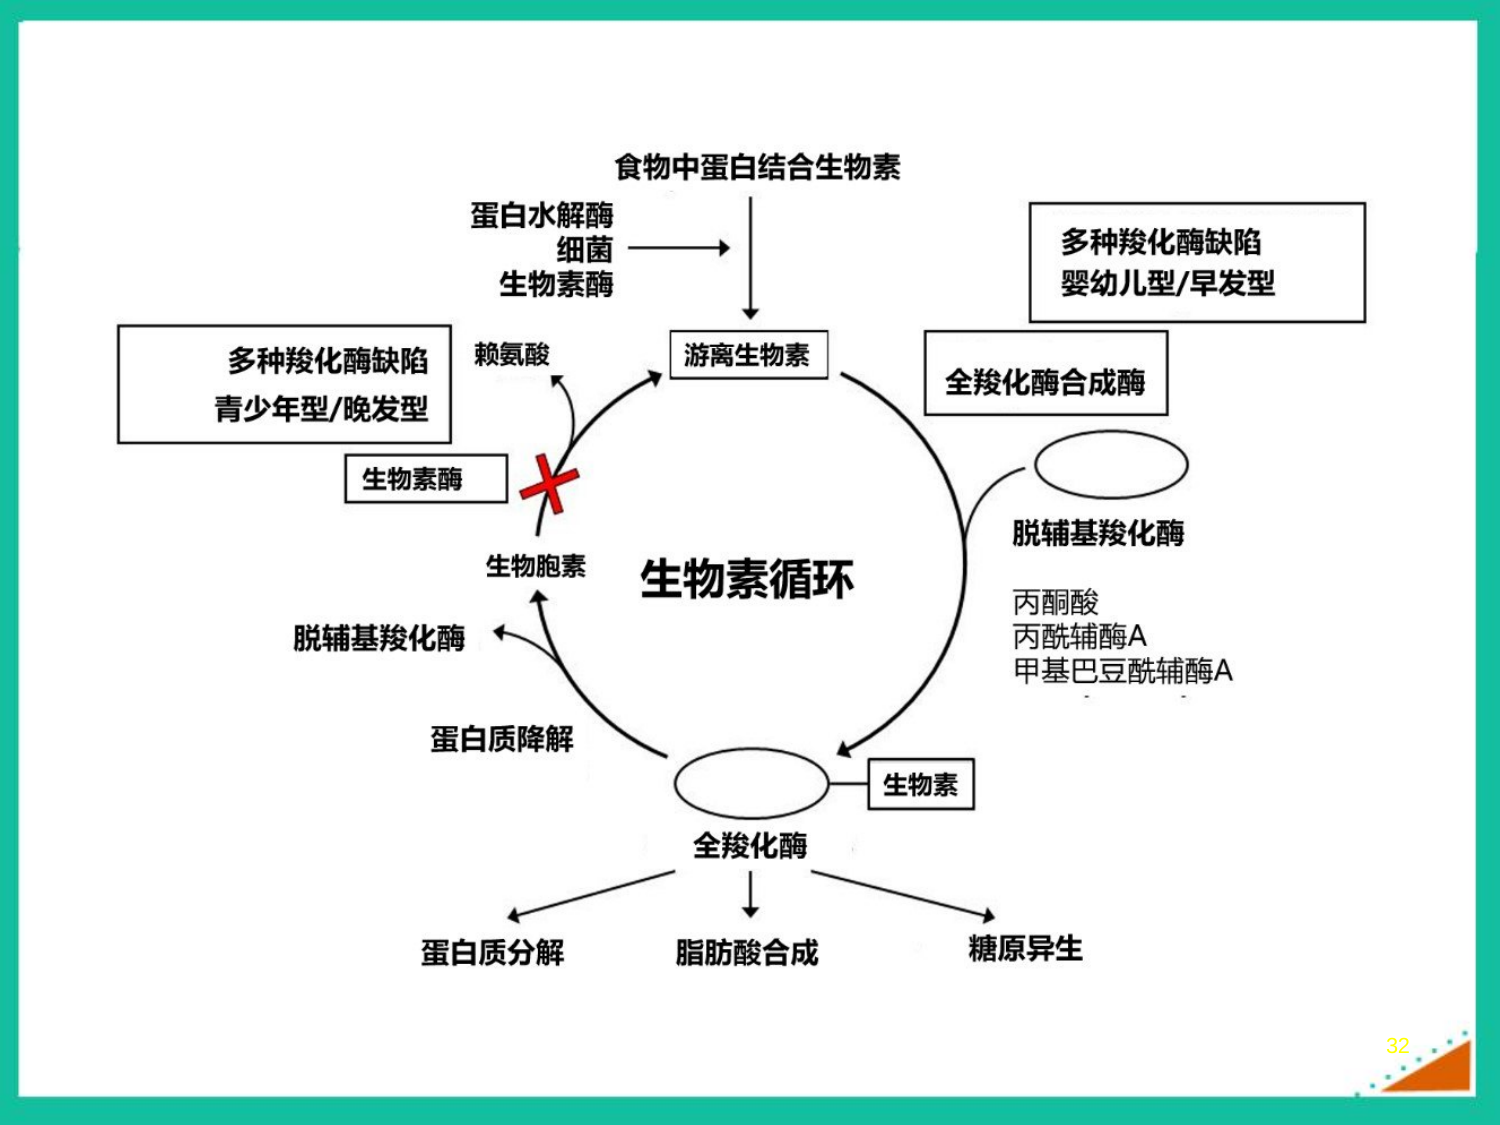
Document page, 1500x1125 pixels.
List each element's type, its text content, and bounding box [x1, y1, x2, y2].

slide_number 32 [1074, 1024, 1425, 1103]
picture [0, 0, 1500, 1125]
